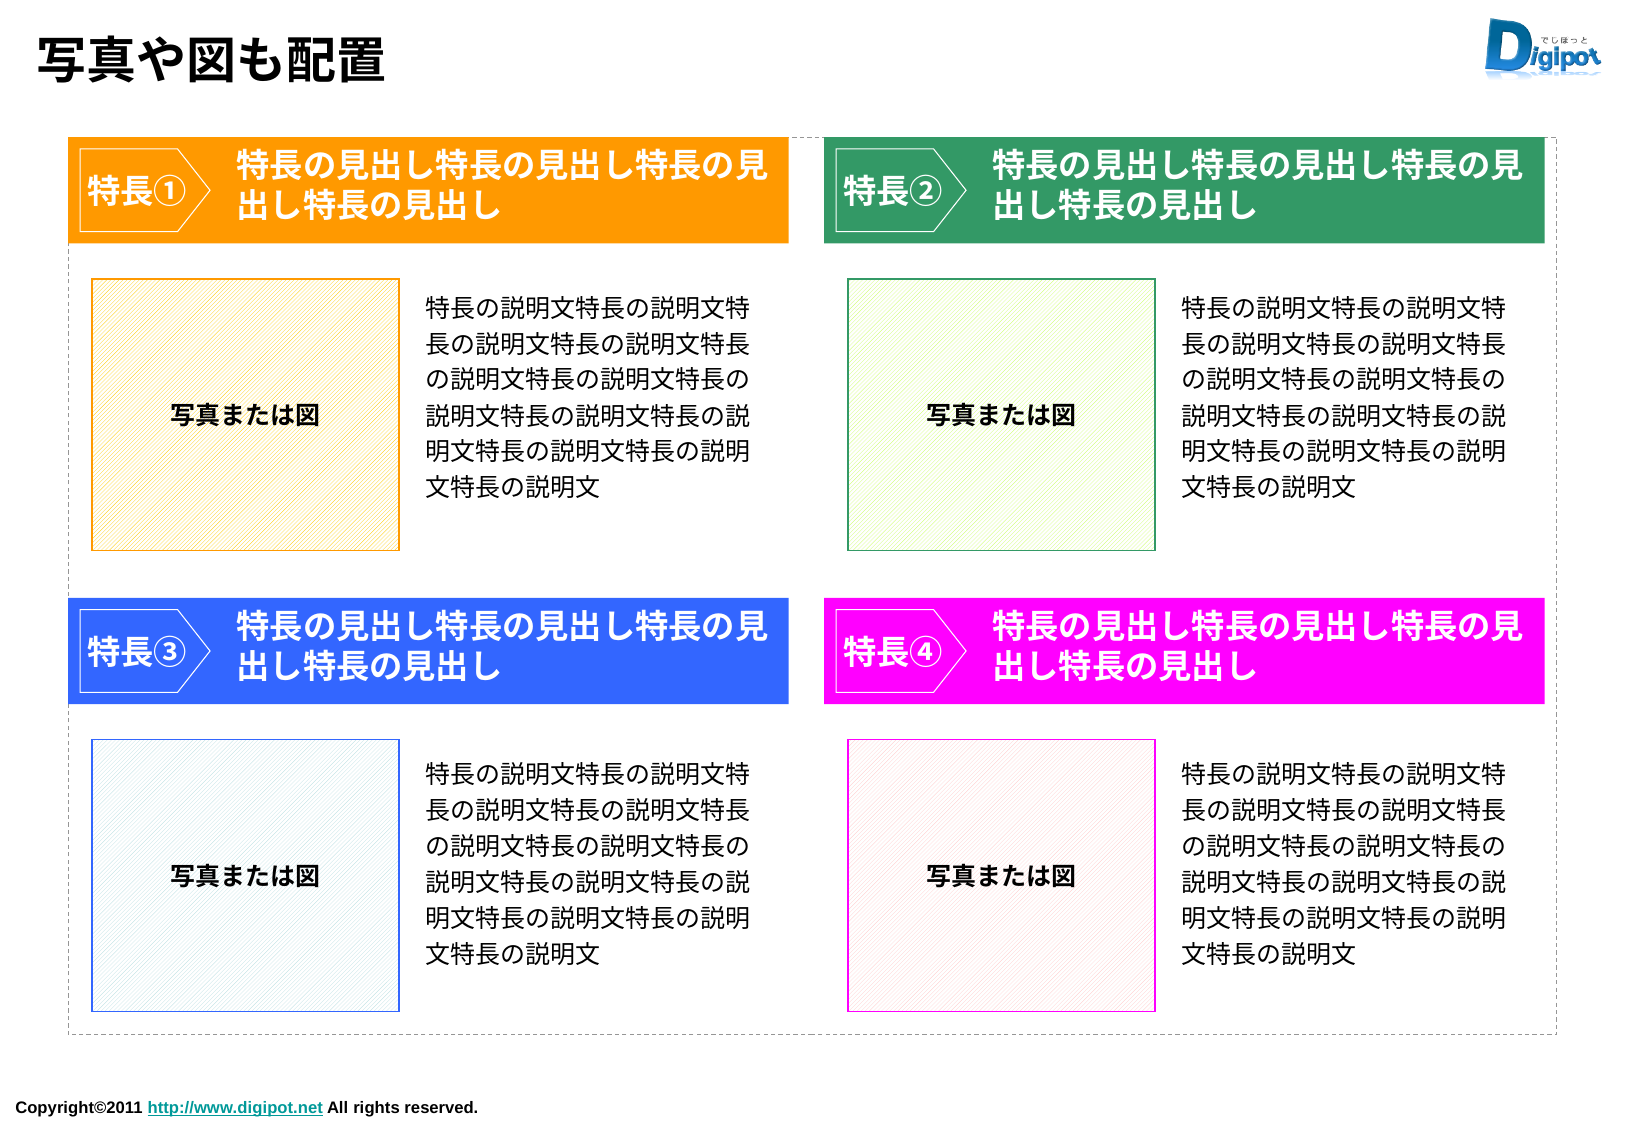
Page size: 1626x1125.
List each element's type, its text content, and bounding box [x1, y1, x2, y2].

text_box 特長の見出し特長の見出し特長の見出し特長の見出し [221, 137, 789, 232]
picture [1485, 18, 1602, 82]
text_box 特長① [80, 148, 211, 232]
text_box 写真または図 [847, 278, 1155, 551]
text_box 特長の見出し特長の見出し特長の見出し特長の見出し [977, 137, 1545, 232]
text_box 特長の見出し特長の見出し特長の見出し特長の見出し [977, 597, 1545, 693]
text_box [68, 137, 789, 244]
text_box 写真または図 [91, 278, 399, 551]
text_box 特長の説明文特長の説明文特長の説明文特長の説明文特長の説明文特長の説明文特長の説明文特長の説明文特長の説明文特長の説明文特長の説明文特長の説明文 [1166, 745, 1533, 976]
text_box [68, 597, 789, 705]
text_box 特長の説明文特長の説明文特長の説明文特長の説明文特長の説明文特長の説明文特長の説明文特長の説明文特長の説明文特長の説明文特長の説明文特長の説明文 [1166, 278, 1533, 509]
text_box 特長の説明文特長の説明文特長の説明文特長の説明文特長の説明文特長の説明文特長の説明文特長の説明文特長の説明文特長の説明文特長の説明文特長の説明文 [410, 278, 789, 509]
text_box 写真または図 [847, 739, 1155, 1012]
text_box [824, 137, 1545, 244]
text_box 特長③ [80, 609, 211, 693]
text_box 特長の見出し特長の見出し特長の見出し特長の見出し [221, 597, 789, 693]
title 写真や図も配置 [21, 19, 881, 98]
text_box 特長② [836, 148, 967, 232]
text_box 特長④ [836, 609, 967, 693]
text_box 写真または図 [91, 739, 399, 1012]
text_box 特長の説明文特長の説明文特長の説明文特長の説明文特長の説明文特長の説明文特長の説明文特長の説明文特長の説明文特長の説明文特長の説明文特長の説明文 [410, 745, 777, 976]
text_box [824, 597, 1545, 705]
